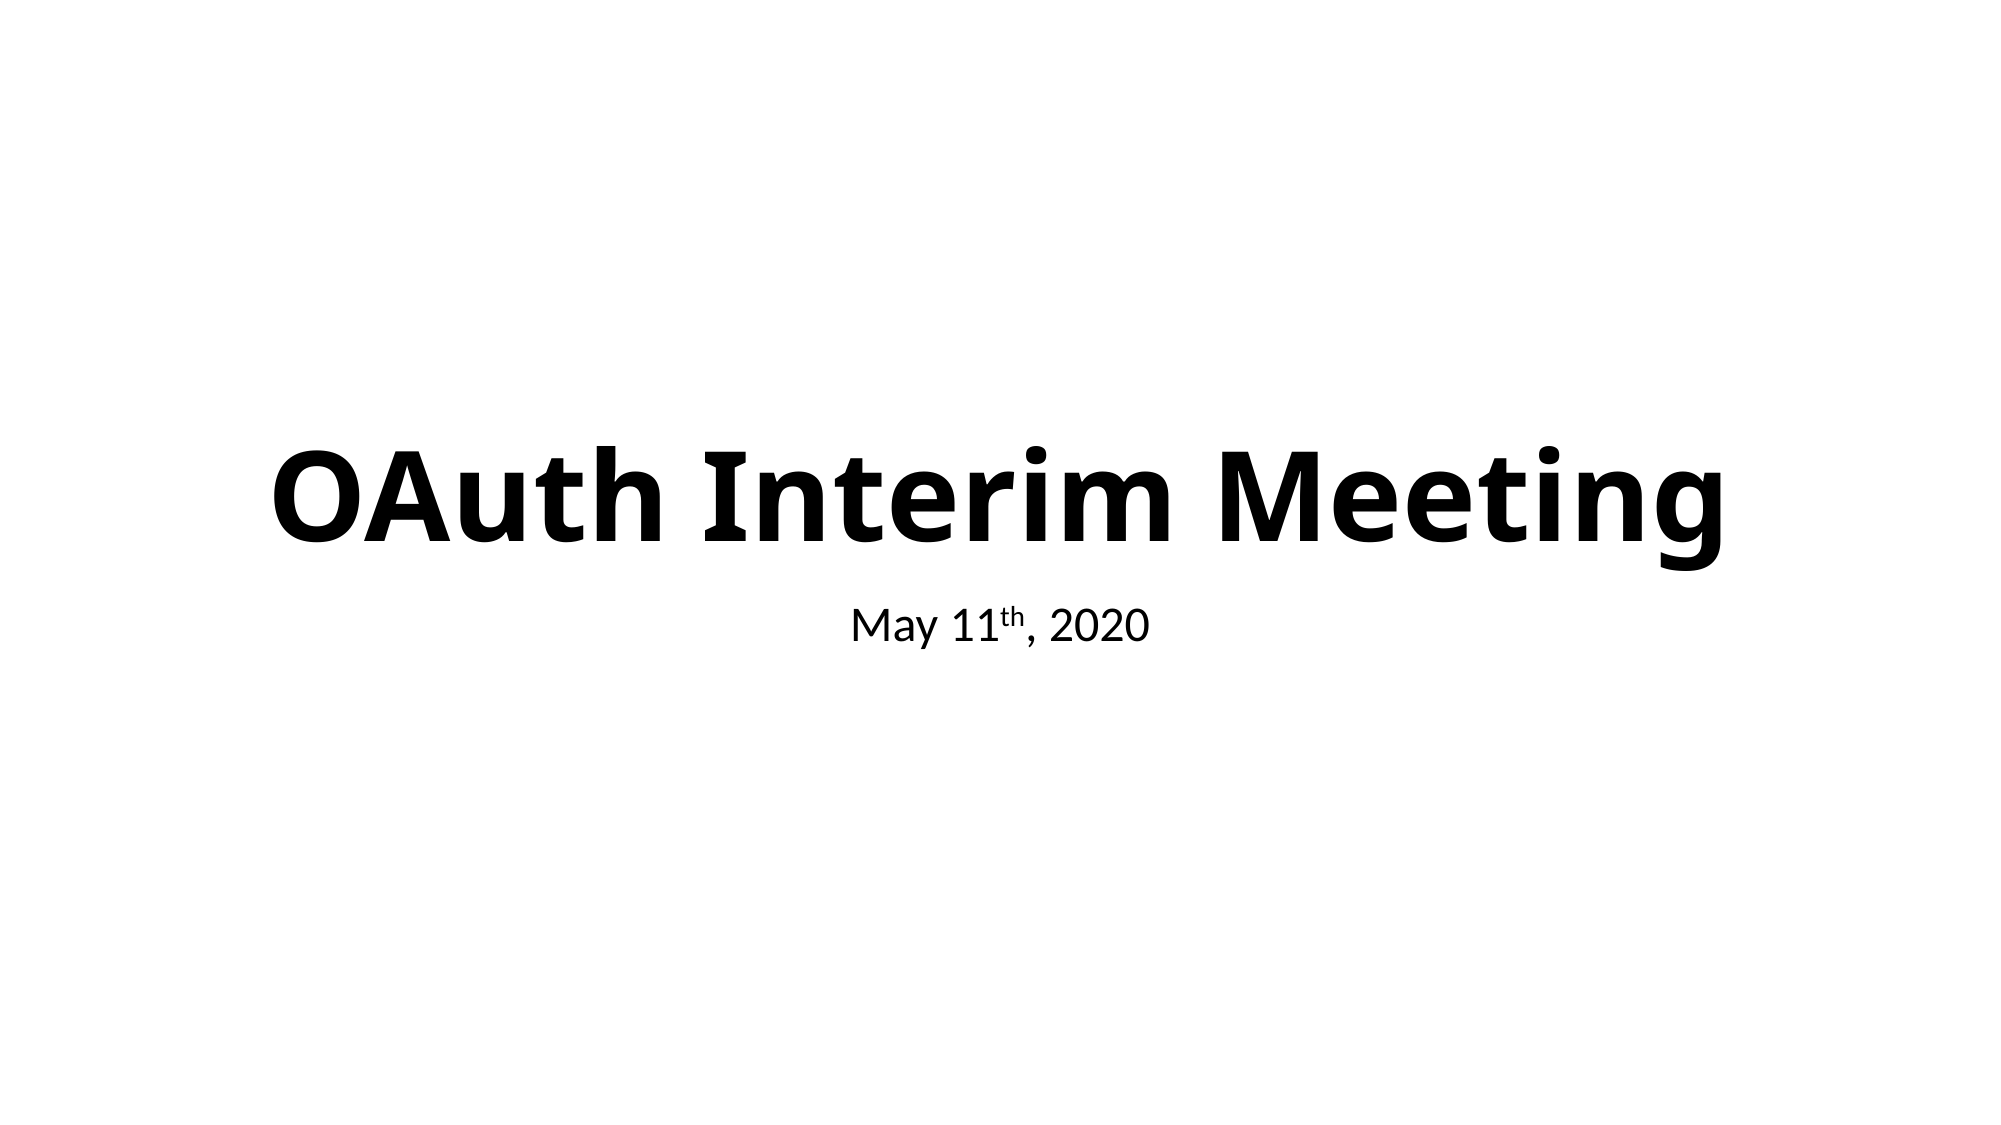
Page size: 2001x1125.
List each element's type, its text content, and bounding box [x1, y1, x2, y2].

title OAuth Interim Meeting [249, 184, 1750, 576]
subtitle May 11th, 2020 [249, 590, 1750, 863]
